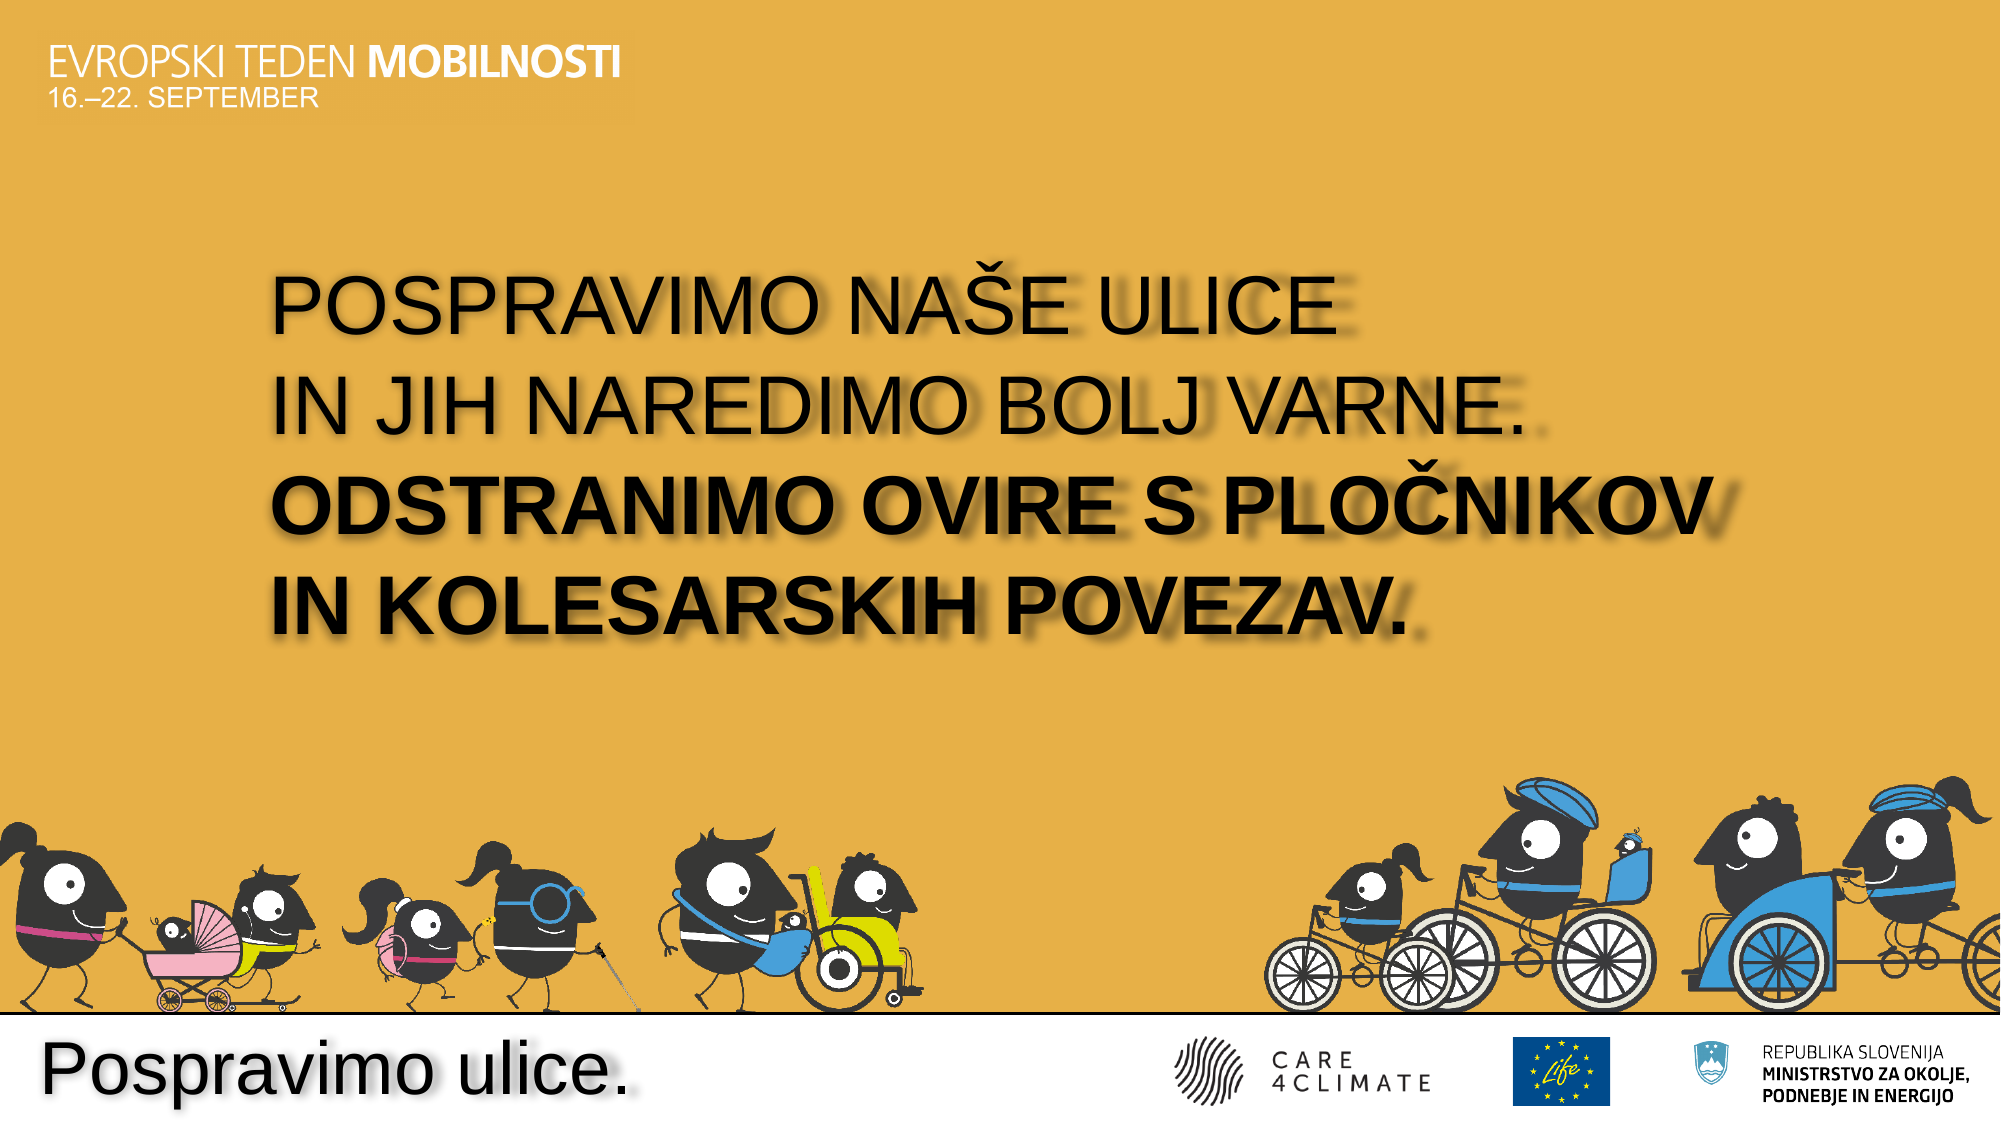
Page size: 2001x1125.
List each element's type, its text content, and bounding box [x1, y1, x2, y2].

picture [1264, 777, 1657, 1013]
text_box POSPRAVIMO NAŠE ULICE IN JIH NAREDIMO BOLJ VARNE. ODSTRANIMO OVIRE S PLOČNIKOV IN KOLESARSKIH POVEZAV. [254, 243, 1744, 659]
picture [1693, 1040, 1969, 1106]
picture [1512, 1036, 1611, 1106]
picture [658, 827, 925, 1013]
picture [342, 841, 641, 1013]
picture [36, 29, 636, 125]
text_box Pospravimo ulice. [0, 1025, 674, 1117]
picture [0, 821, 321, 1013]
text_box [0, 0, 2000, 1012]
picture [1173, 1036, 1430, 1106]
picture [1681, 776, 2001, 1014]
